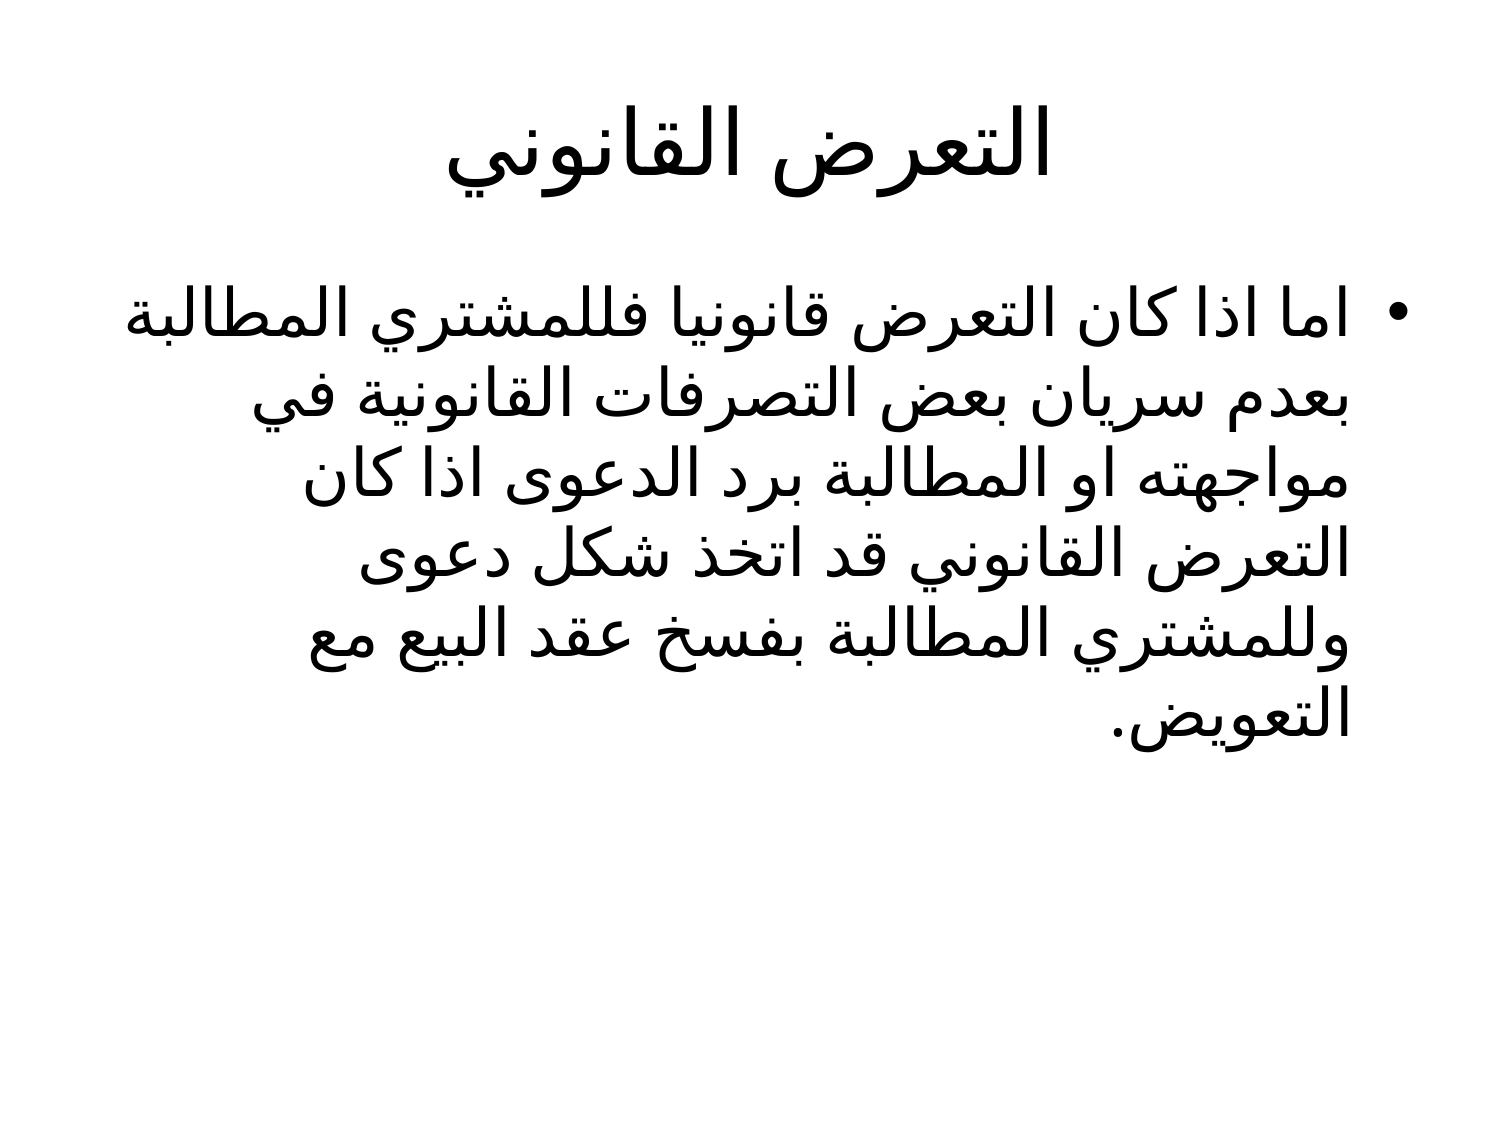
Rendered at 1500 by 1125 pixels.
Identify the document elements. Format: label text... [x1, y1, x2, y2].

title التعرض القانوني [75, 45, 1425, 233]
list اما اذا كان التعرض قانونيا فللمشتري المطالبة بعدم سريان بعض التصرفات القانونية في مواجهته او المطالبة برد الدعوى اذا كان التعرض القانوني قد اتخذ شكل دعوى وللمشتري المطالبة بفسخ عقد البيع مع التعويض. [75, 262, 1425, 1005]
